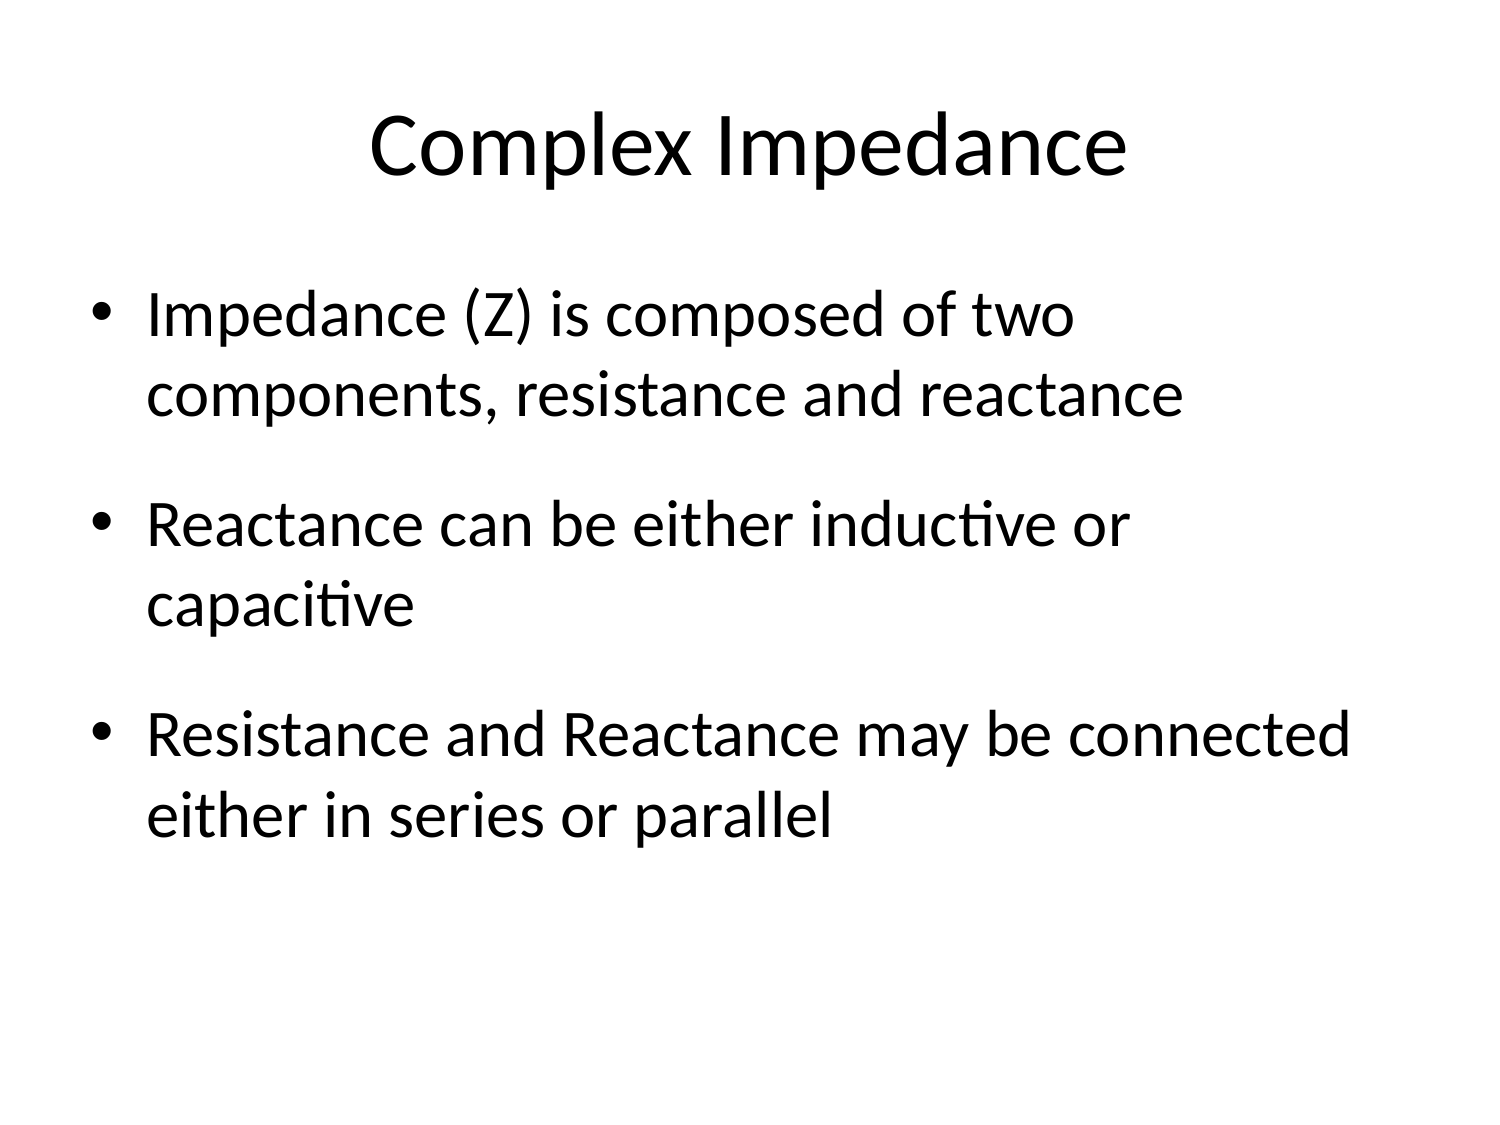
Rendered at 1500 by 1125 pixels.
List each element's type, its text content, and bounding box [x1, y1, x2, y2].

list Impedance (Z) is composed of two components, resistance and reactance Reactance can be either inductive or capacitive Resistance and Reactance may be connected either in series or parallel [75, 262, 1425, 1005]
title Complex Impedance [75, 45, 1425, 233]
